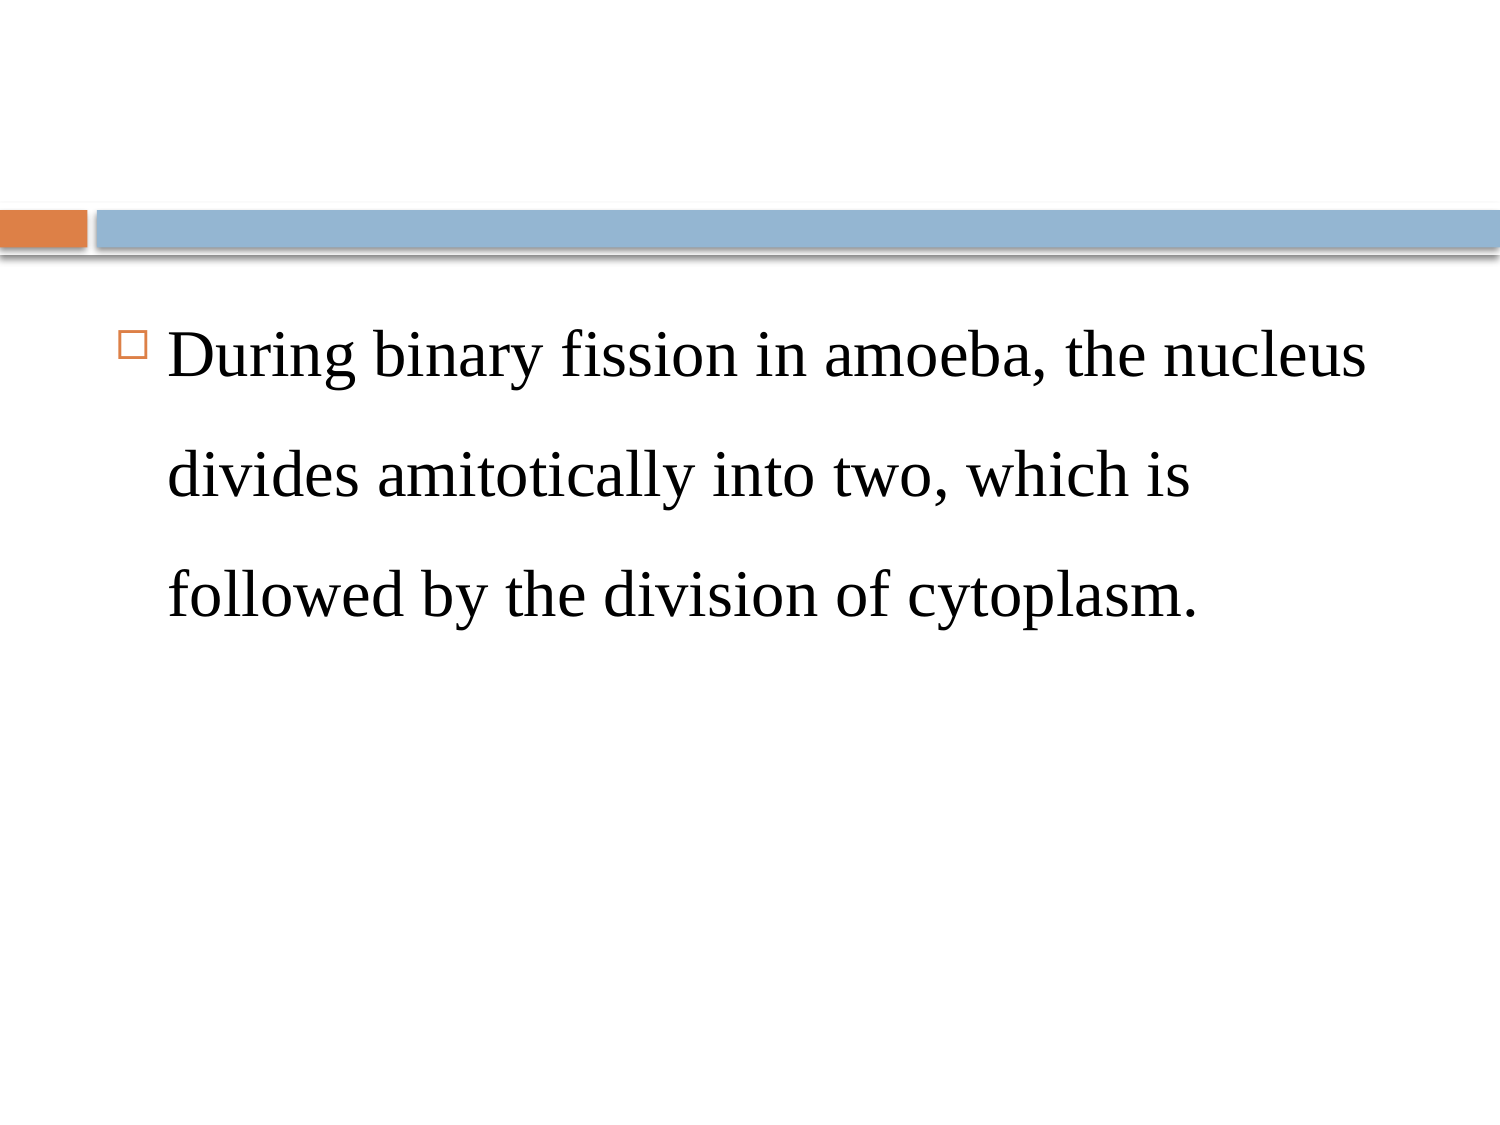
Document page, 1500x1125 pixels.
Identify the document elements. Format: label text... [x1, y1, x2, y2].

list During binary fission in amoeba, the nucleus divides amitotically into two, which is followed by the division of cytoplasm. [100, 262, 1438, 1000]
